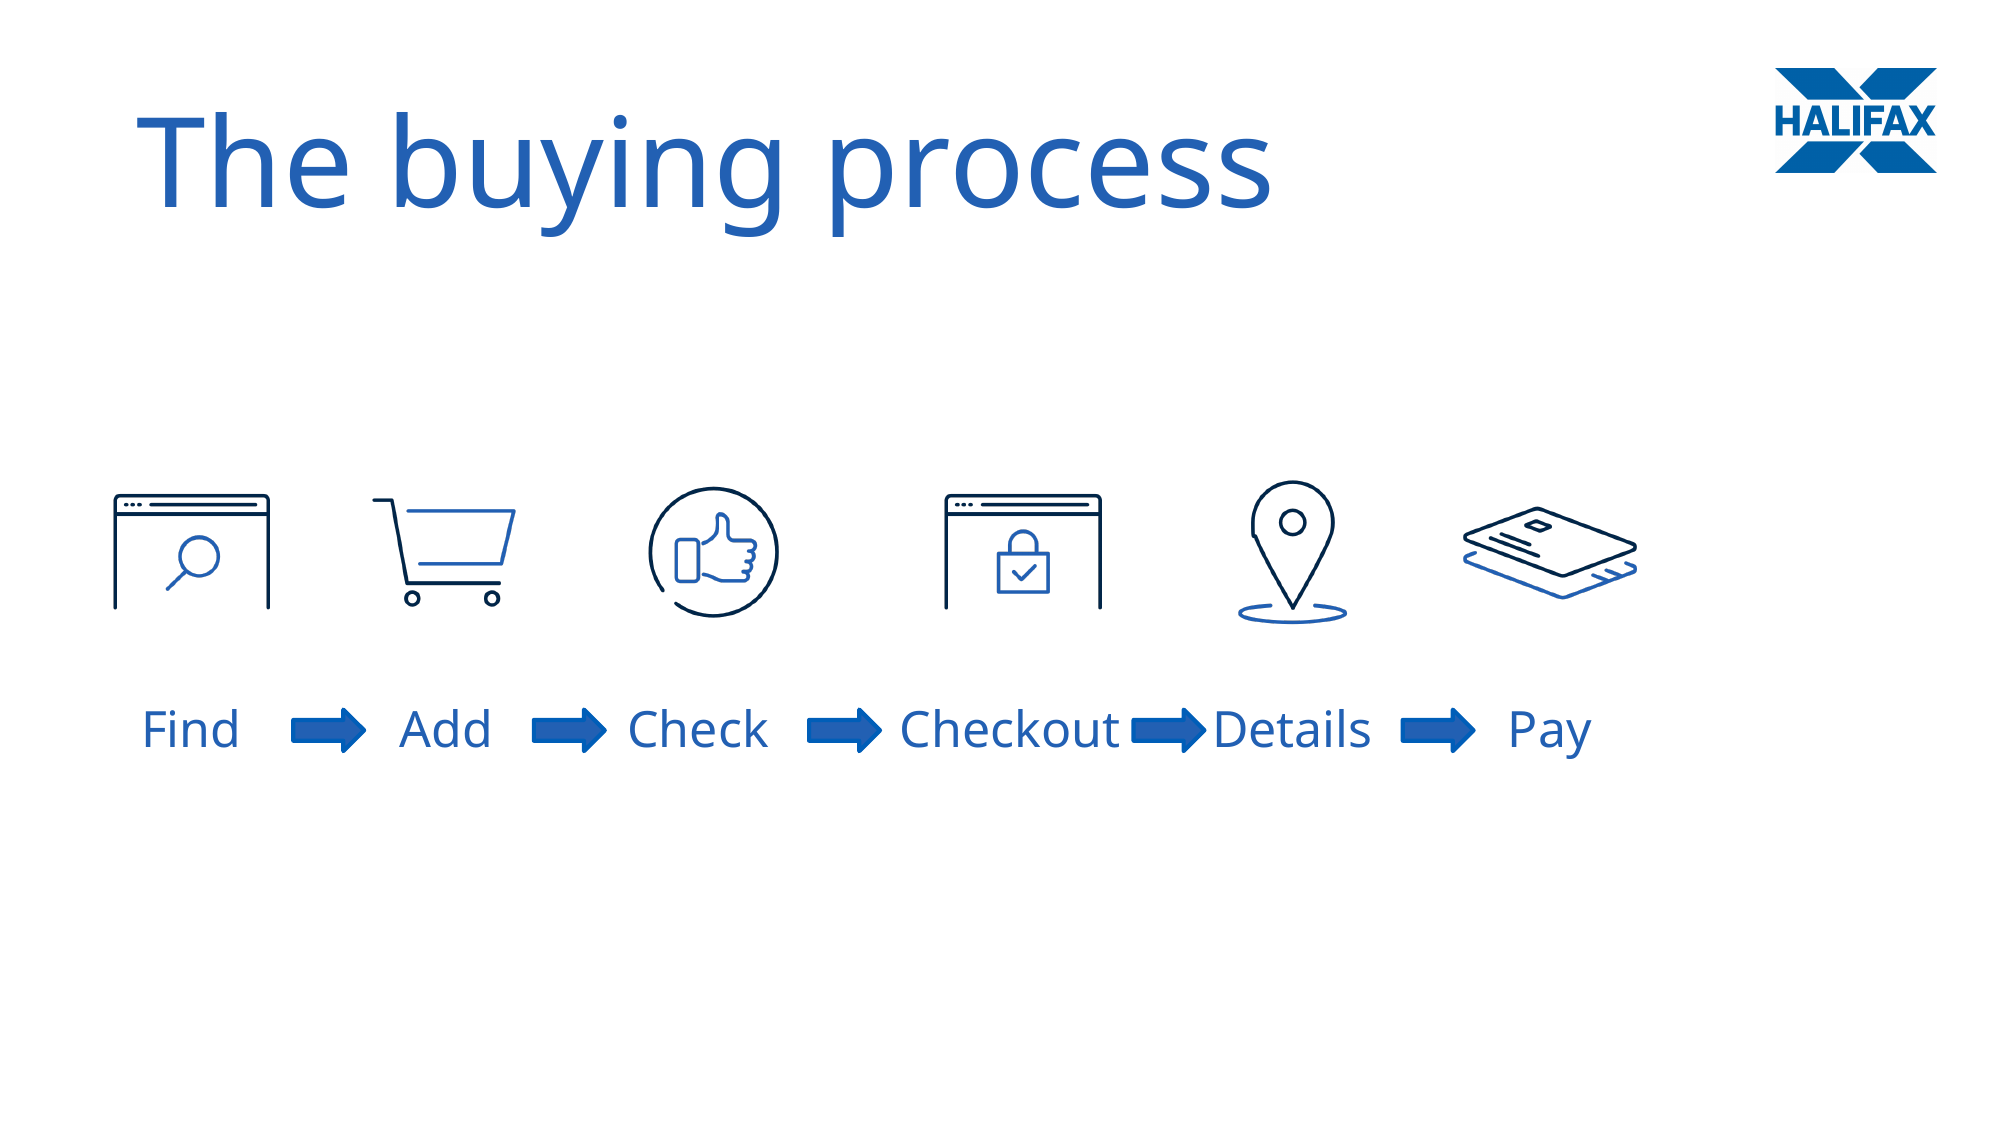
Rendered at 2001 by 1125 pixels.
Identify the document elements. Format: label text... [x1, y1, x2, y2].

text_box [1400, 707, 1455, 754]
text_box [548, 707, 607, 754]
text_box Checkout [885, 689, 1161, 765]
text_box [815, 707, 883, 754]
text_box [1161, 707, 1191, 754]
text_box Find [90, 689, 293, 765]
text_box Details [1191, 689, 1394, 765]
text_box Check [612, 689, 815, 765]
picture [1446, 448, 1654, 656]
text_box Pay [1455, 689, 1644, 765]
text_box Add [345, 689, 548, 765]
list The buying process [121, 75, 1579, 221]
picture [87, 448, 296, 656]
picture [1775, 68, 1937, 173]
picture [919, 448, 1127, 656]
picture [342, 448, 551, 656]
picture [609, 448, 817, 656]
picture [1188, 448, 1397, 656]
text_box [293, 707, 345, 754]
